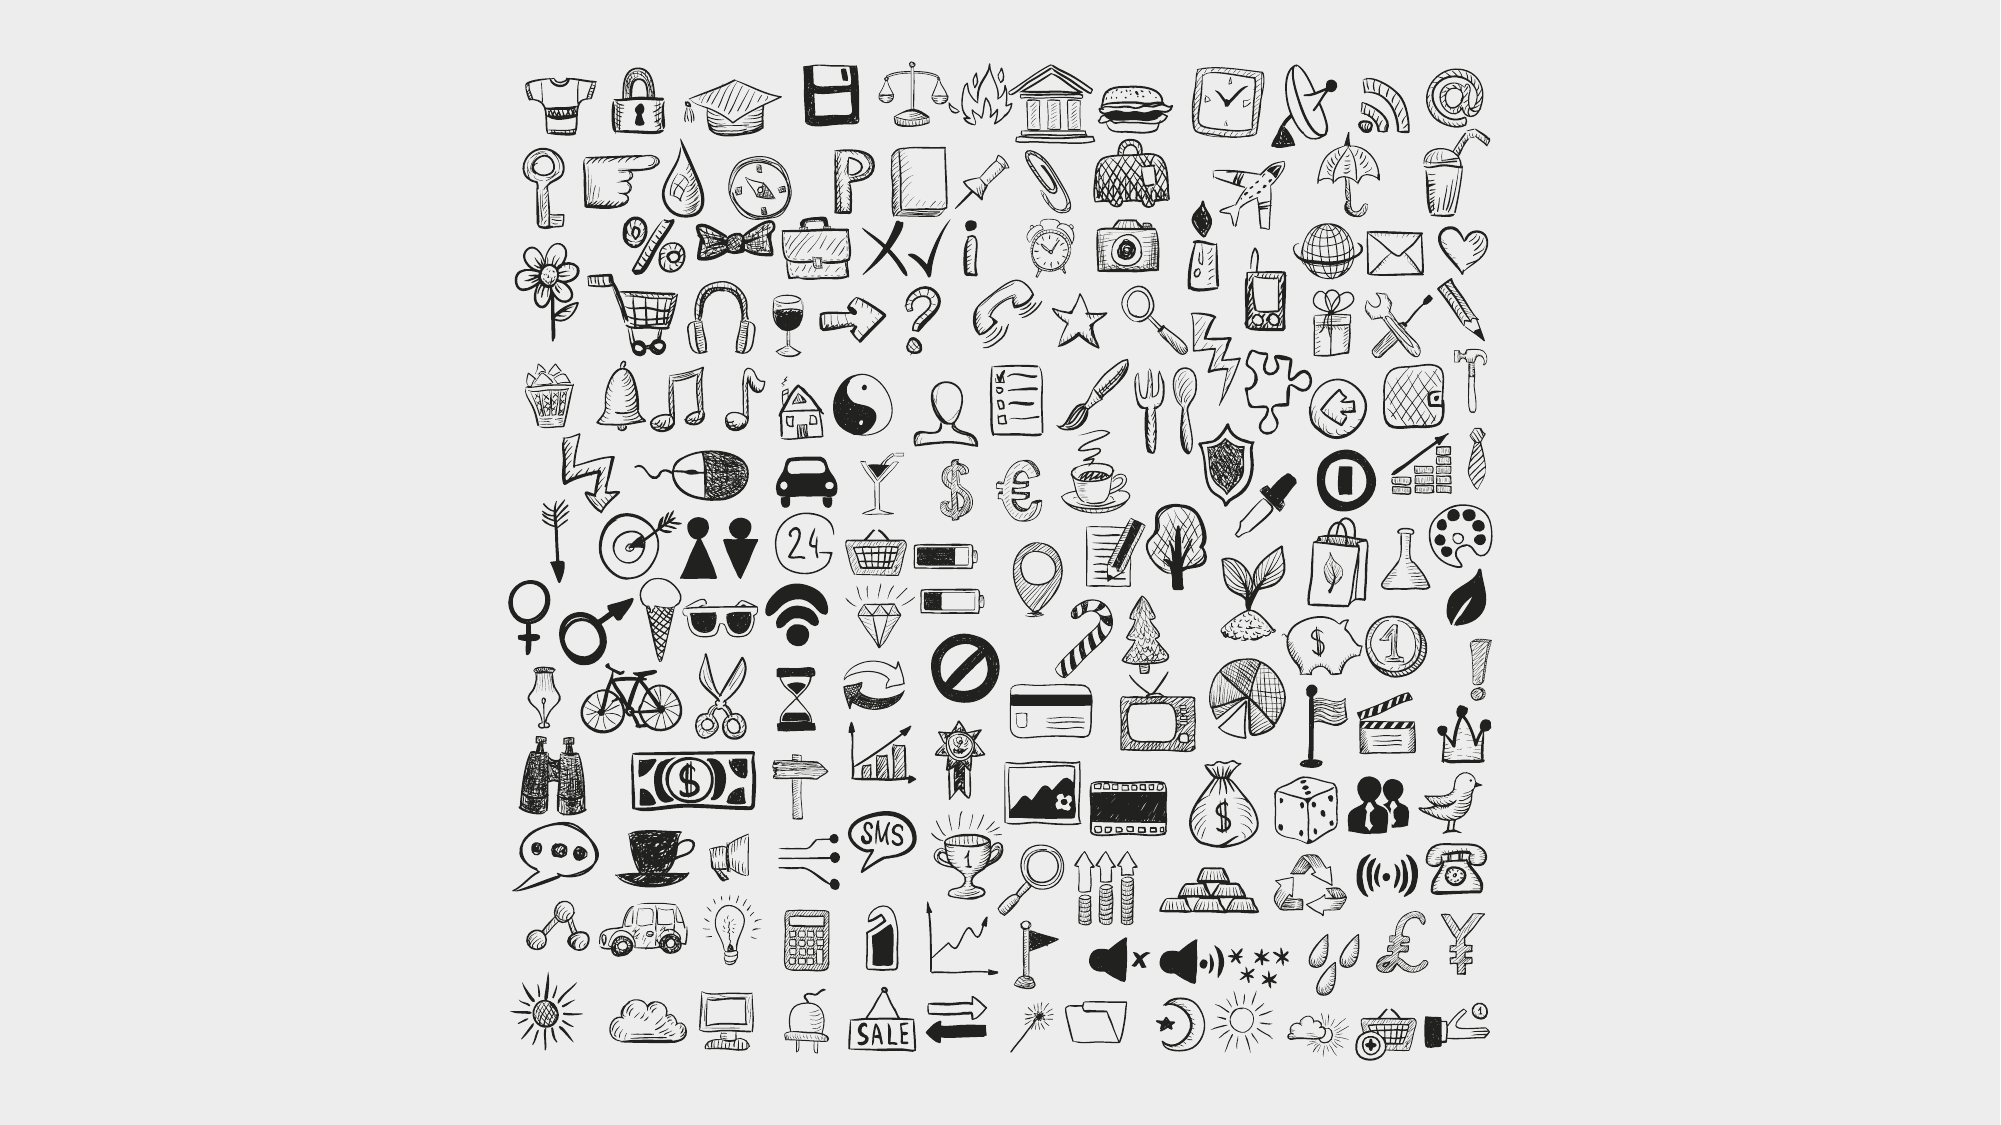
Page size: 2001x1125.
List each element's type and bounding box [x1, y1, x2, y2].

text_box [506, 61, 1494, 1064]
